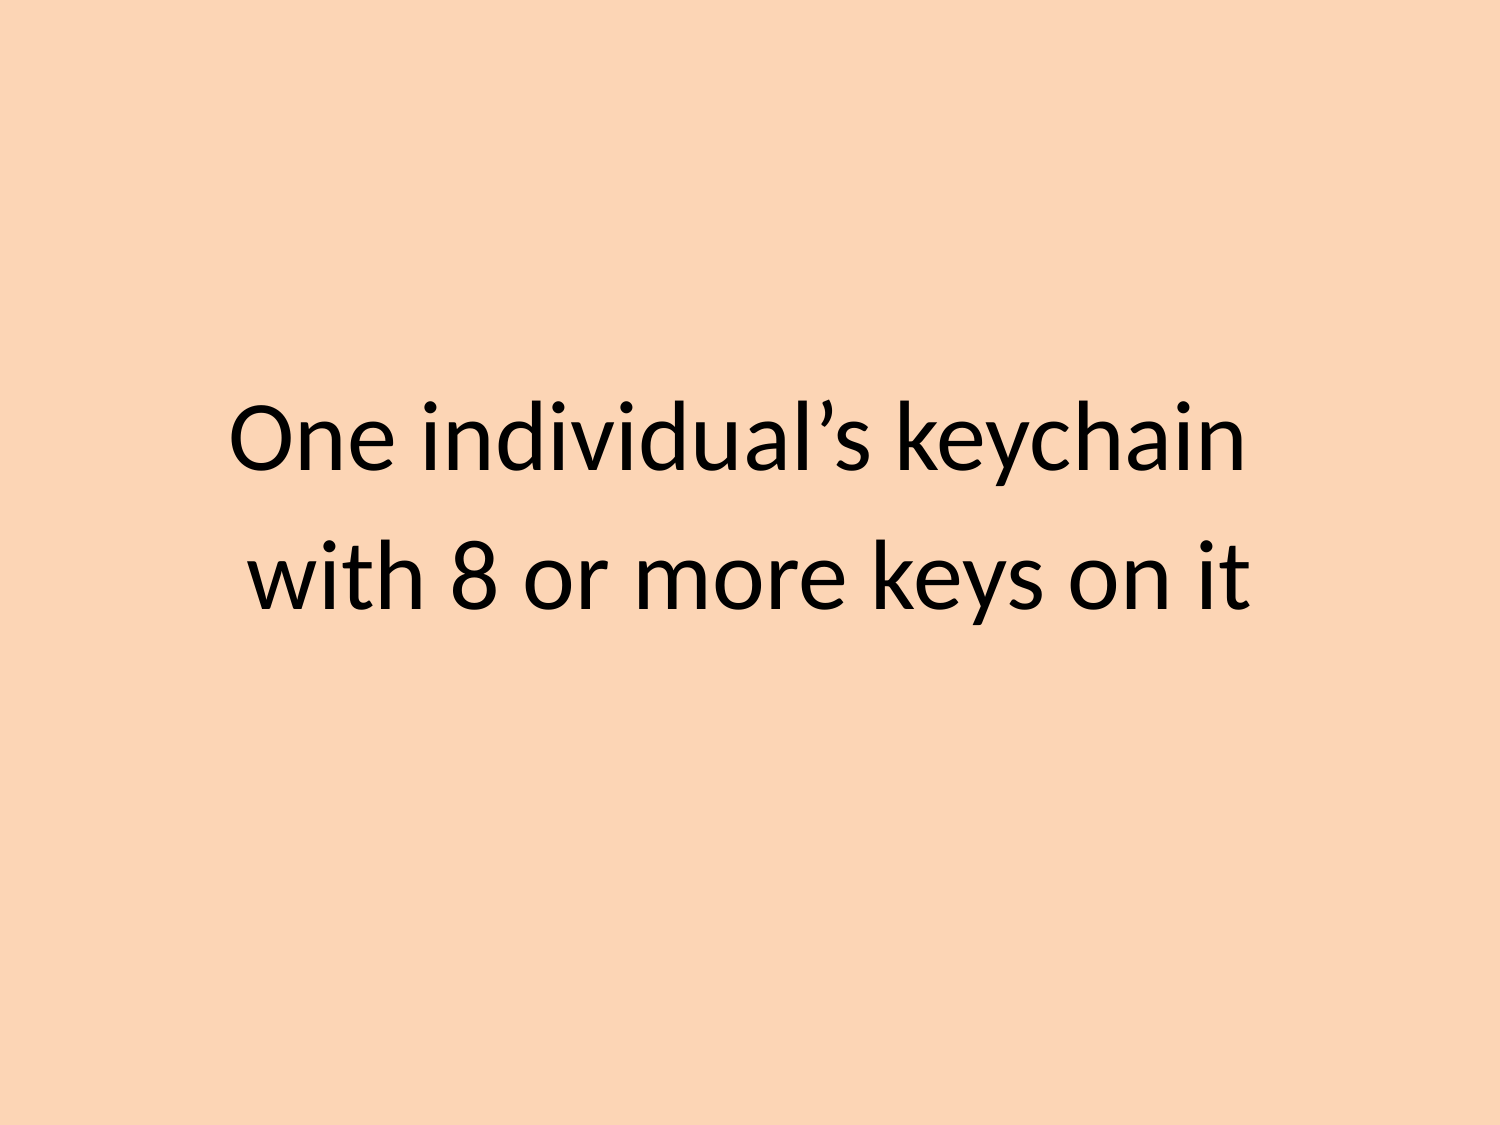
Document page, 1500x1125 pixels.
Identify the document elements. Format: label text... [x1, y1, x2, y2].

list One individual’s keychain with 8 or more keys on it [75, 262, 1425, 1005]
